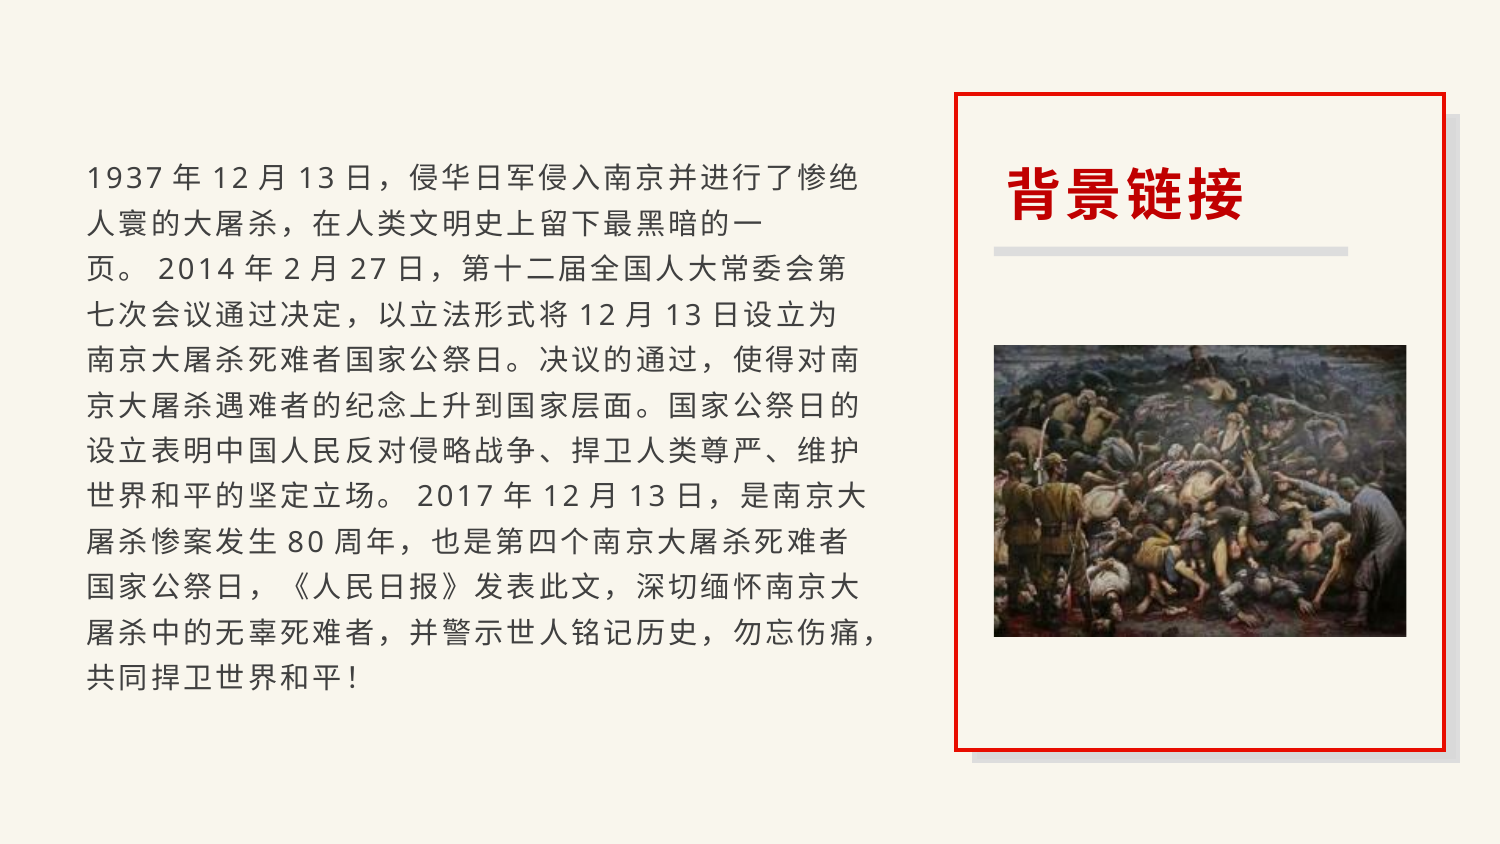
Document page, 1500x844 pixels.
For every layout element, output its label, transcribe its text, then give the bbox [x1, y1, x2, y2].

text_box 1937年12月13日，侵华日军侵入南京并进行了惨绝人寰的大屠杀，在人类文明史上留下最黑暗的一页。2014年2月27日，第十二届全国人大常委会第七次会议通过决定，以立法形式将12月13日设立为南京大屠杀死难者国家公祭日。决议的通过，使得对南京大屠杀遇难者的纪念上升到国家层面。国家公祭日的设立表明中国人民反对侵略战争、捍卫人类尊严、维护世界和平的坚定立场。2017年12月13日，是南京大屠杀惨案发生80周年，也是第四个南京大屠杀死难者国家公祭日，《人民日报》发表此文，深切缅怀南京大屠杀中的无辜死难者，并警示世人铭记历史，勿忘伤痛，共同捍卫世界和平！ [75, 93, 882, 750]
picture [993, 345, 1407, 637]
text_box [993, 246, 1349, 257]
text_box 背景链接 [993, 131, 1407, 233]
text_box [955, 93, 1445, 751]
text_box [973, 115, 1459, 762]
